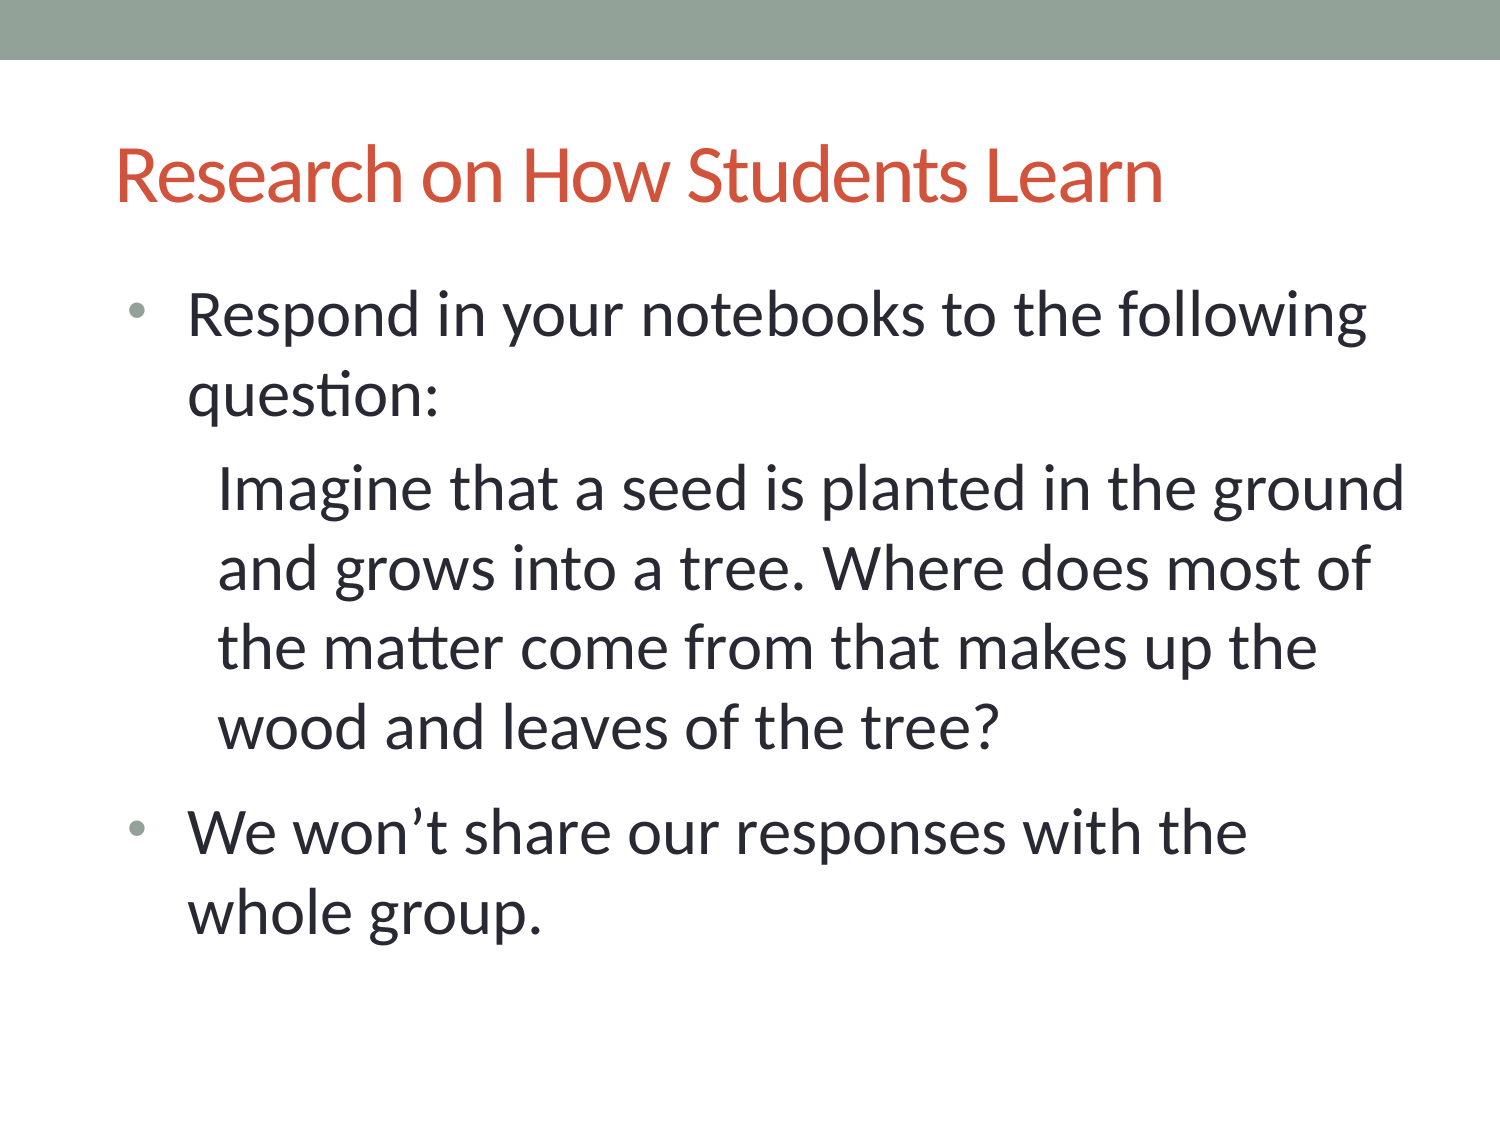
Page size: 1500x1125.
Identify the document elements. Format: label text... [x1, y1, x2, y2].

list Respond in your notebooks to the following question: Imagine that a seed is planted in the ground and grows into a tree. Where does most of the matter come from that makes up the wood and leaves of the tree? We won’t share our responses with the whole group. [112, 262, 1425, 963]
title Research on How Students Learn [99, 87, 1425, 250]
